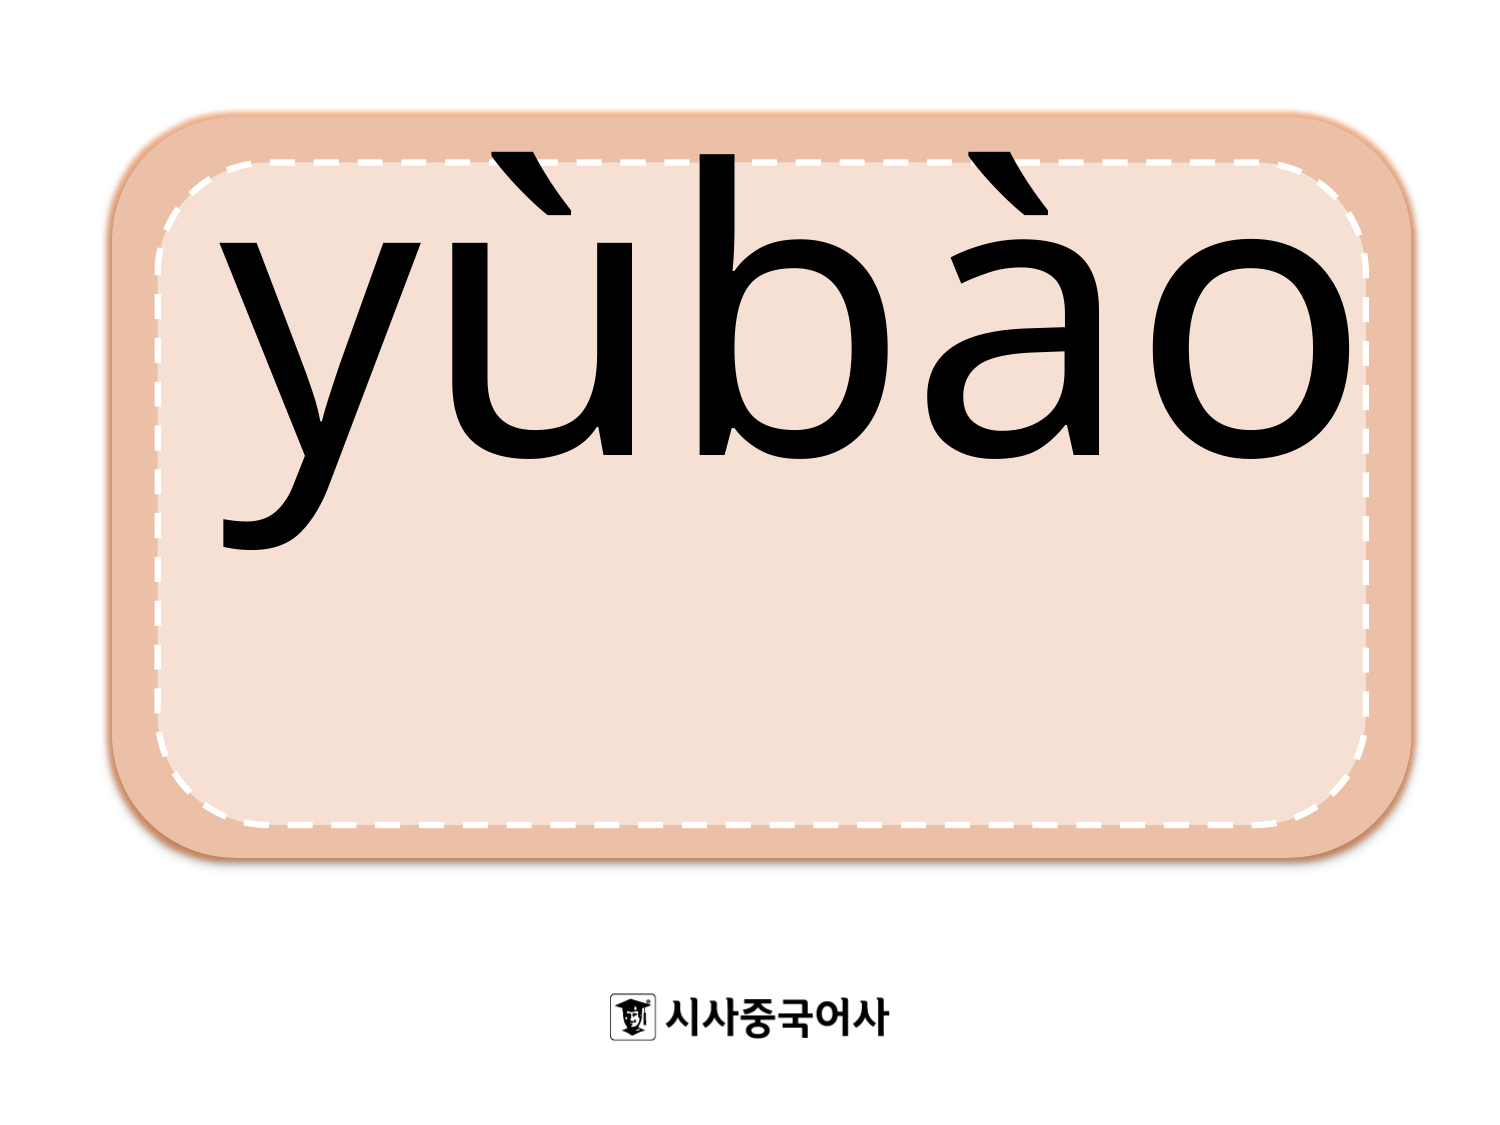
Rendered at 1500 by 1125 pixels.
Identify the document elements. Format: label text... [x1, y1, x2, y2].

text_box yùbào [191, 113, 1400, 776]
picture [602, 987, 898, 1047]
